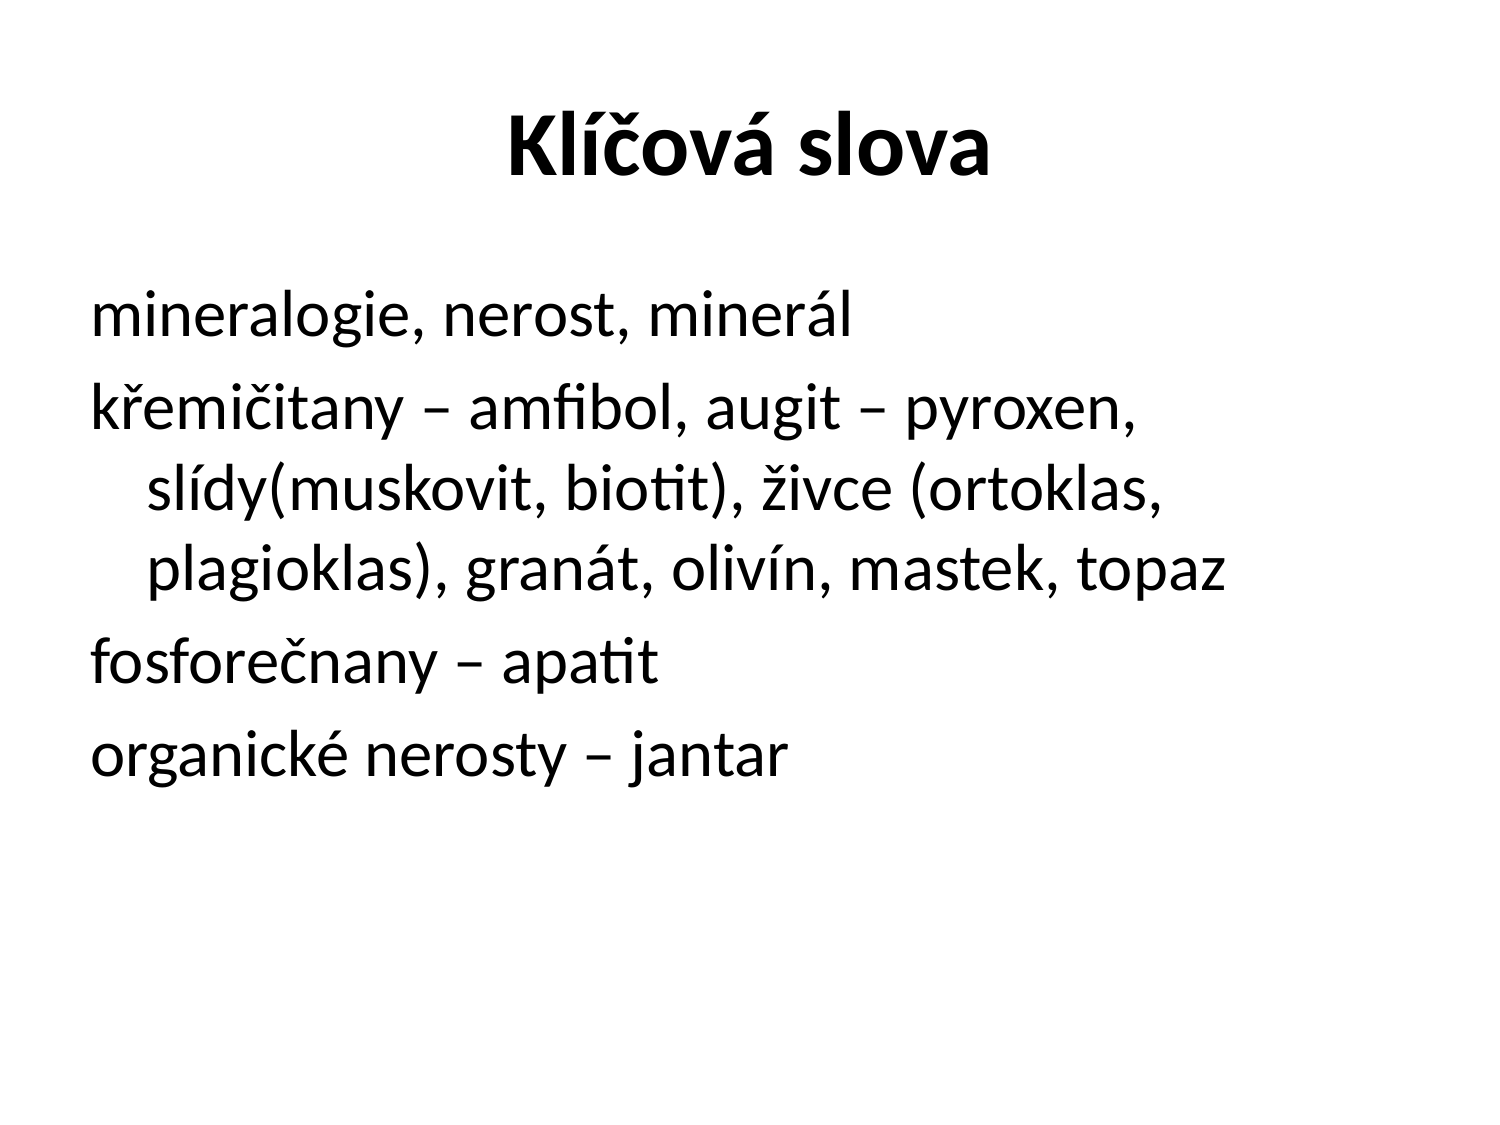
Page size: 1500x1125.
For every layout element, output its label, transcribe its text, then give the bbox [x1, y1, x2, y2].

list mineralogie, nerost, minerál křemičitany – amfibol, augit – pyroxen, slídy(muskovit, biotit), živce (ortoklas, plagioklas), granát, olivín, mastek, topaz fosforečnany – apatit organické nerosty – jantar [75, 262, 1425, 1005]
title Klíčová slova [75, 45, 1425, 233]
